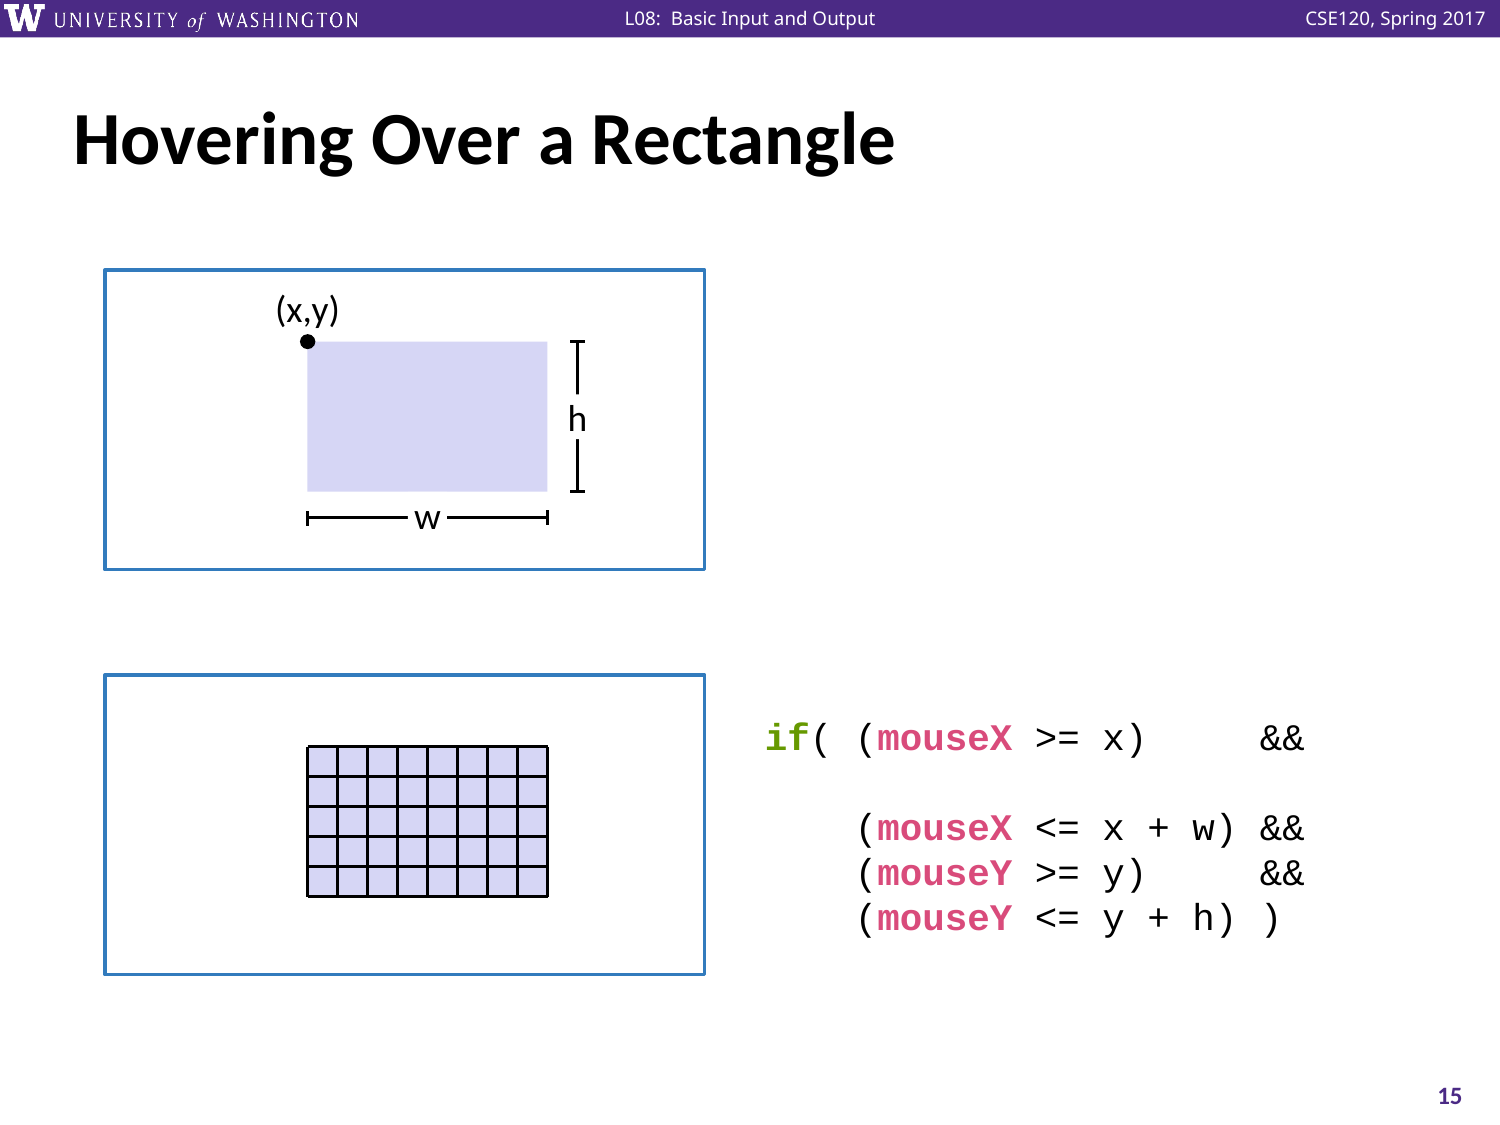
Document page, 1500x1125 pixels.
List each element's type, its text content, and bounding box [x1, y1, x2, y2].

picture [4, 4, 358, 32]
text_box [104, 269, 705, 570]
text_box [269, 284, 593, 530]
slide_number 15 [1400, 1065, 1500, 1125]
text_box if( (mouseX >= x) && (mouseX <= x + w) && (mouseY >= y) && (mouseY <= y + h) ) [749, 674, 1350, 975]
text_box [104, 674, 706, 976]
title Hovering Over a Rectangle [58, 71, 1438, 198]
